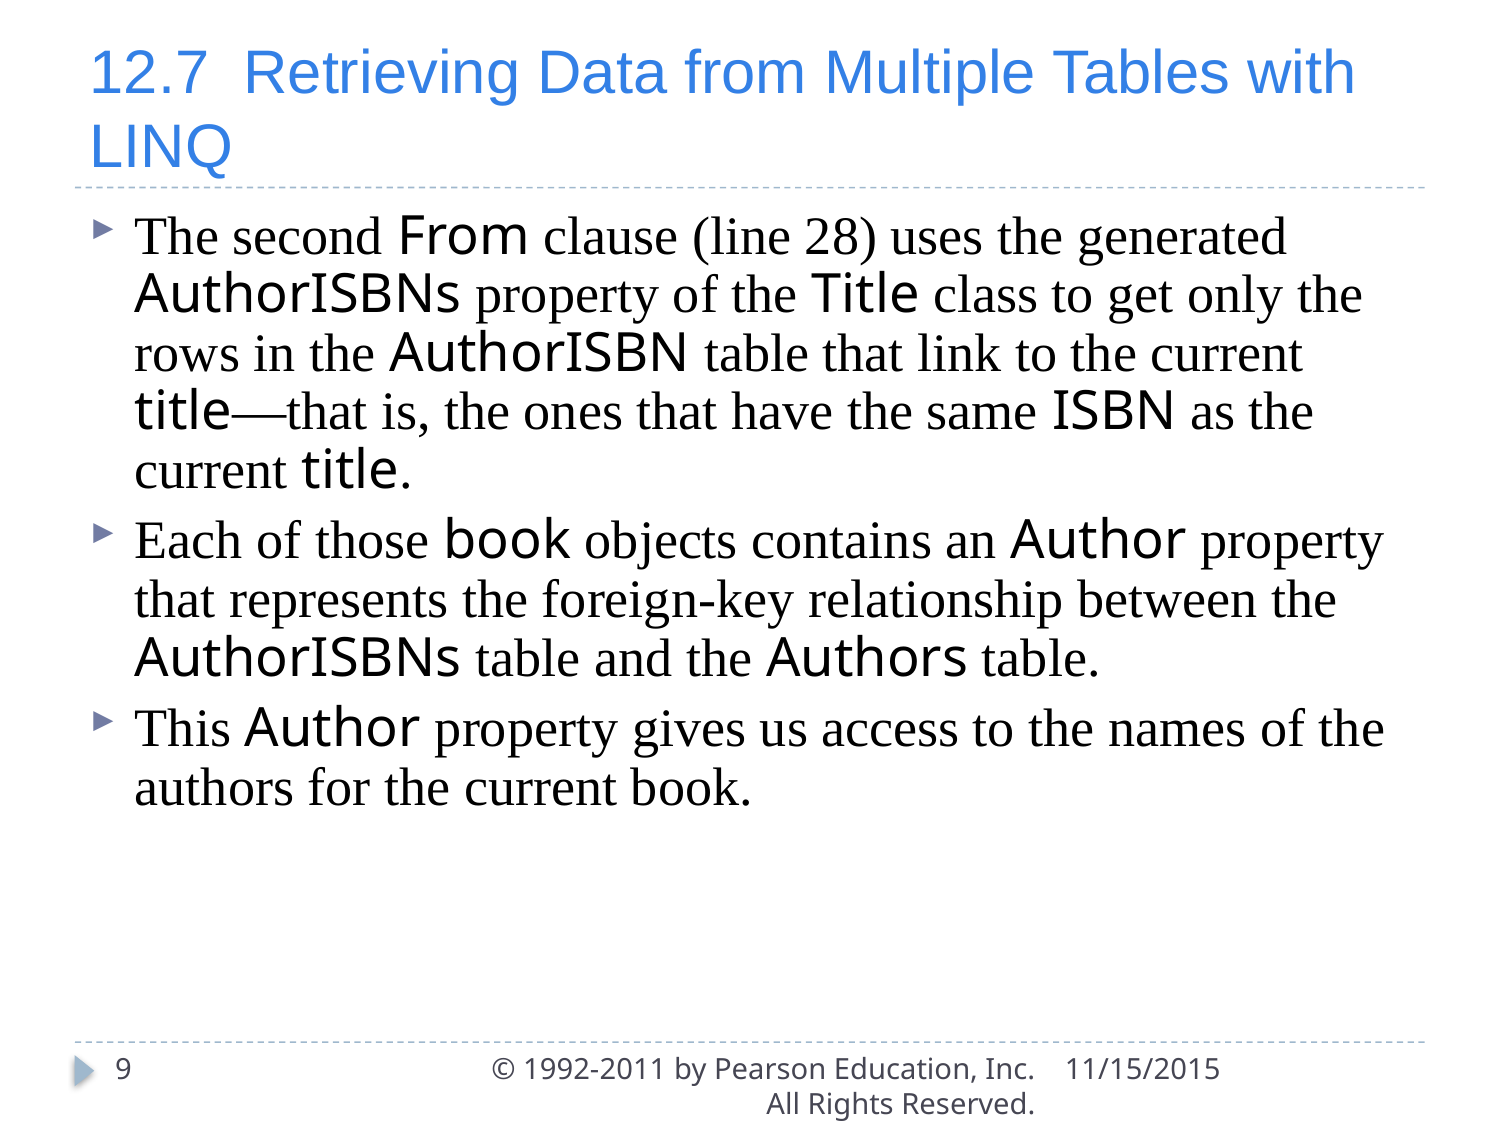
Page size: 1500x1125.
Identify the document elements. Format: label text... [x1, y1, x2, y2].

title 12.7 Retrieving Data from Multiple Tables with LINQ [75, 24, 1425, 188]
list The second From clause (line 28) uses the generated AuthorISBNs property of the Title class to get only the rows in the AuthorISBN table that link to the current title—that is, the ones that have the same ISBN as the current title. Each of those book objects contains an Author property that represents the foreign-key relationship between the AuthorISBNs table and the Authors table. This Author property gives us access to the names of the authors for the current book. [75, 200, 1425, 1006]
slide_number 9 [100, 1042, 426, 1103]
footer © 1992-2011 by Pearson Education, Inc. All Rights Reserved. [475, 1042, 1050, 1103]
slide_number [1050, 1042, 1426, 1103]
